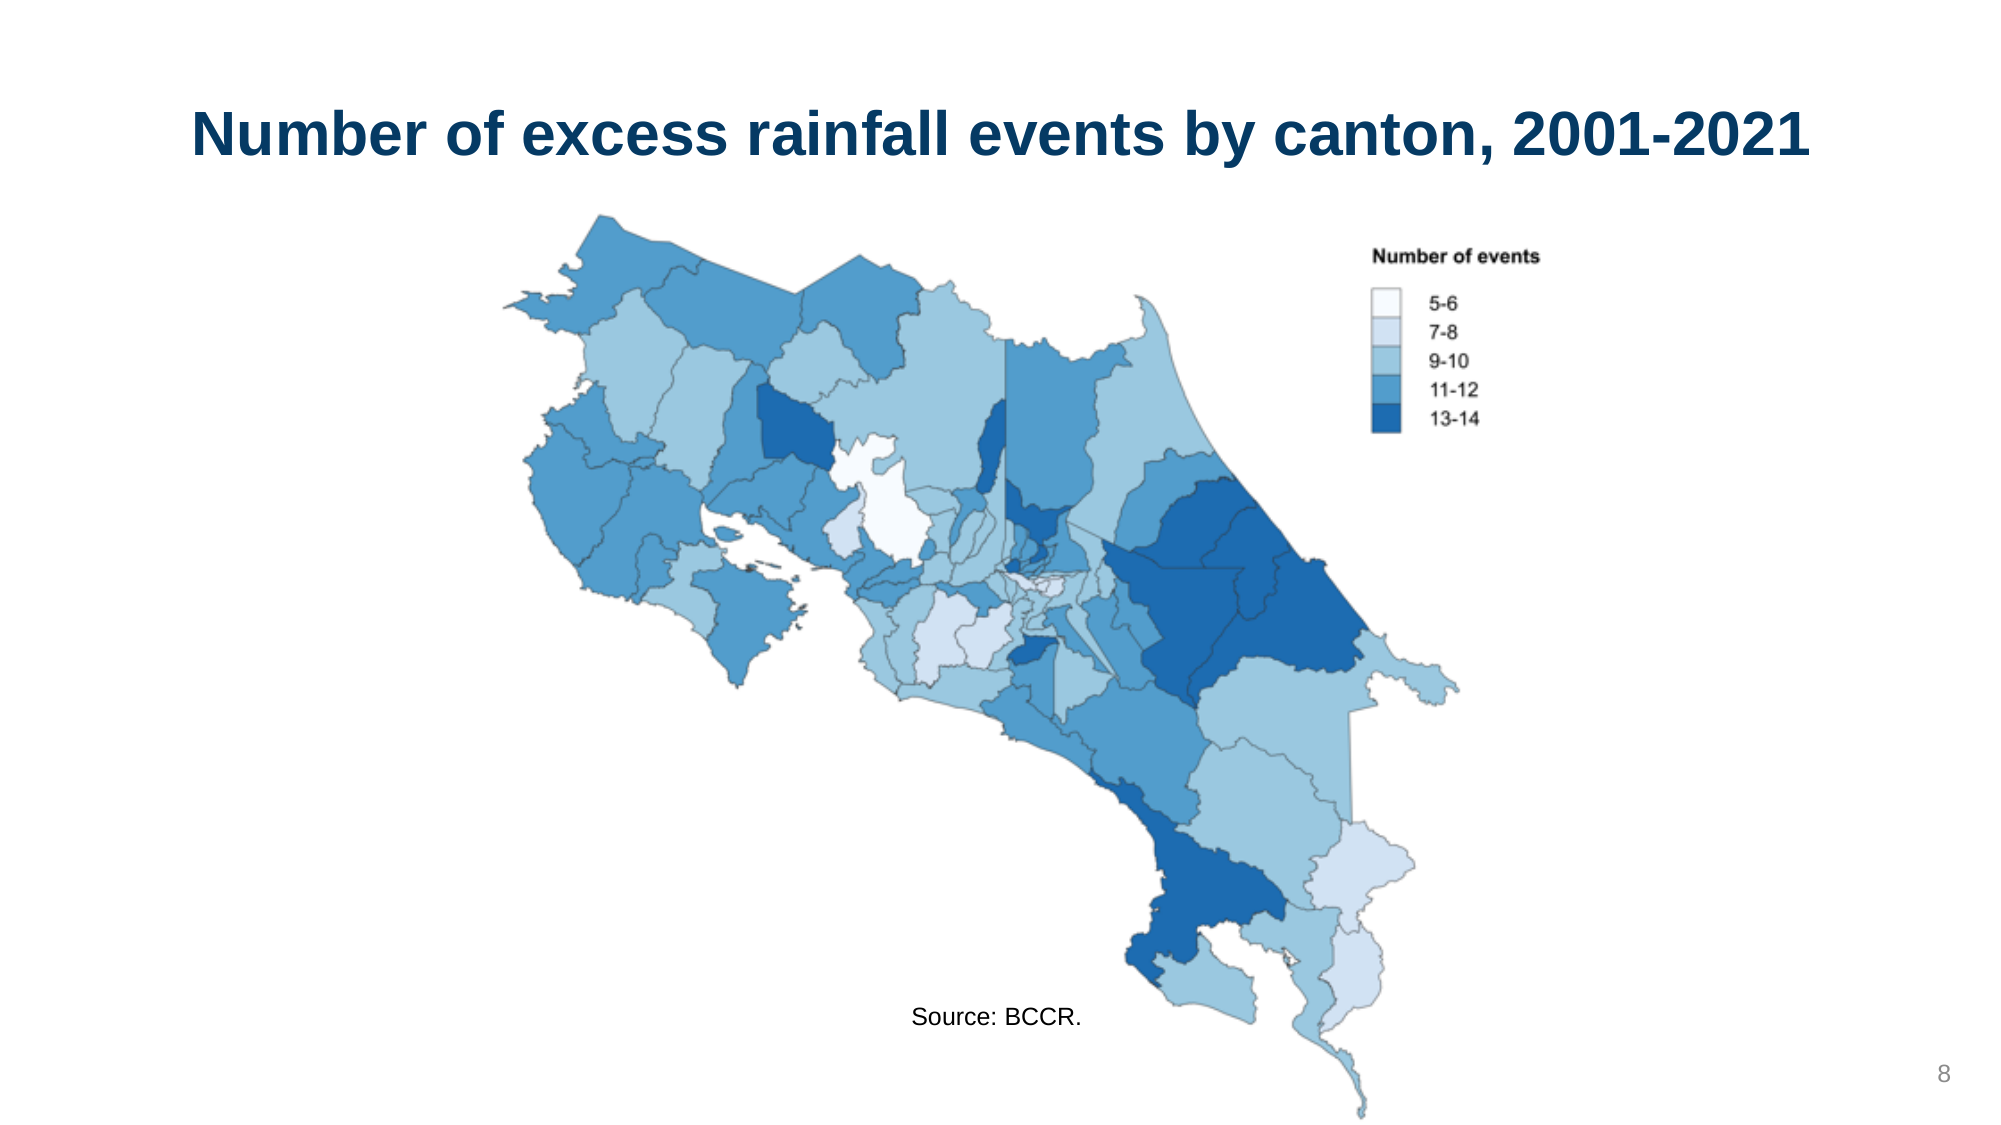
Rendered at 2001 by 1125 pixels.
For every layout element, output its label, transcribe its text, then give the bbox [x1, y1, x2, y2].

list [480, 202, 1546, 1125]
slide_number 8 [1546, 1042, 1967, 1103]
text_box Number of excess rainfall events by canton, 2001-2021 [92, 85, 1930, 176]
